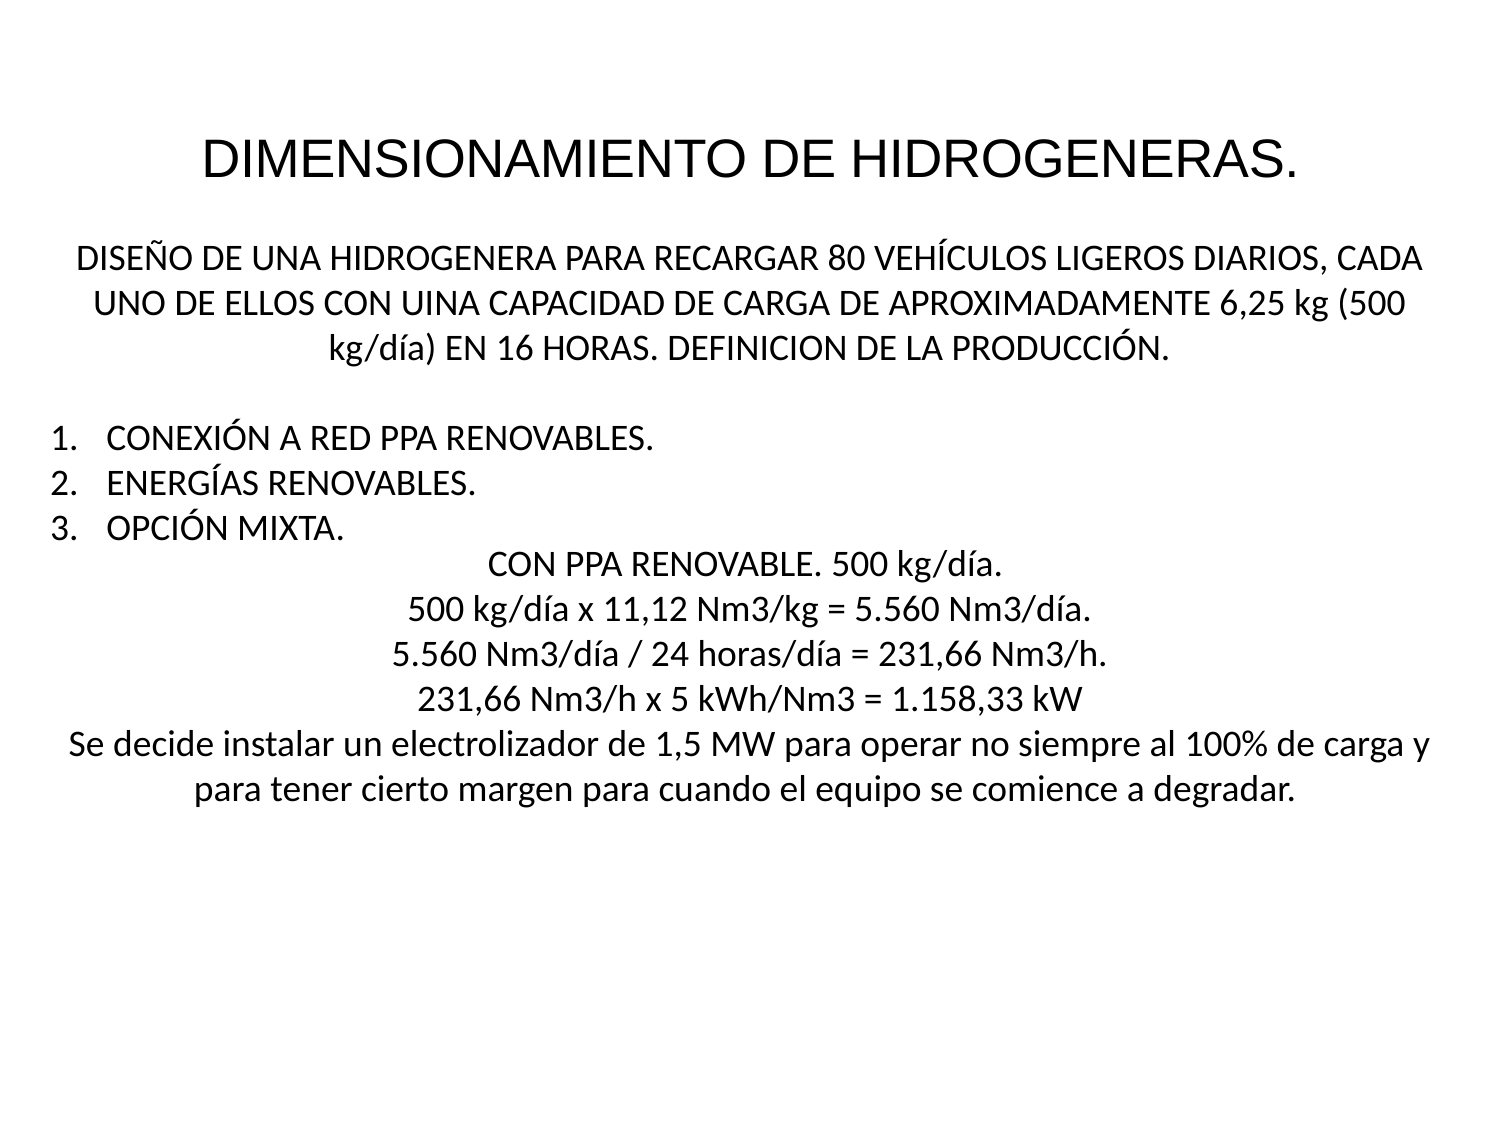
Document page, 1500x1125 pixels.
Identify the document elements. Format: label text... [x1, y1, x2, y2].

text_box CON PPA RENOVABLE. 500 kg/día. 500 kg/día x 11,12 Nm3/kg = 5.560 Nm3/día. 5.560 Nm3/día / 24 horas/día = 231,66 Nm3/h. 231,66 Nm3/h x 5 kWh/Nm3 = 1.158,33 kW Se decide instalar un electrolizador de 1,5 MW para operar no siempre al 100% de carga y para tener cierto margen para cuando el equipo se comience a degradar. [35, 532, 1465, 817]
text_box DISEÑO DE UNA HIDROGENERA PARA RECARGAR 80 VEHÍCULOS LIGEROS DIARIOS, CADA UNO DE ELLOS CON UINA CAPACIDAD DE CARGA DE APROXIMADAMENTE 6,25 kg (500 kg/día) EN 16 HORAS. DEFINICION DE LA PRODUCCIÓN. CONEXIÓN A RED PPA RENOVABLES. ENERGÍAS RENOVABLES. OPCIÓN MIXTA. [35, 225, 1465, 532]
text_box DIMENSIONAMIENTO DE HIDROGENERAS. [0, 130, 1500, 190]
